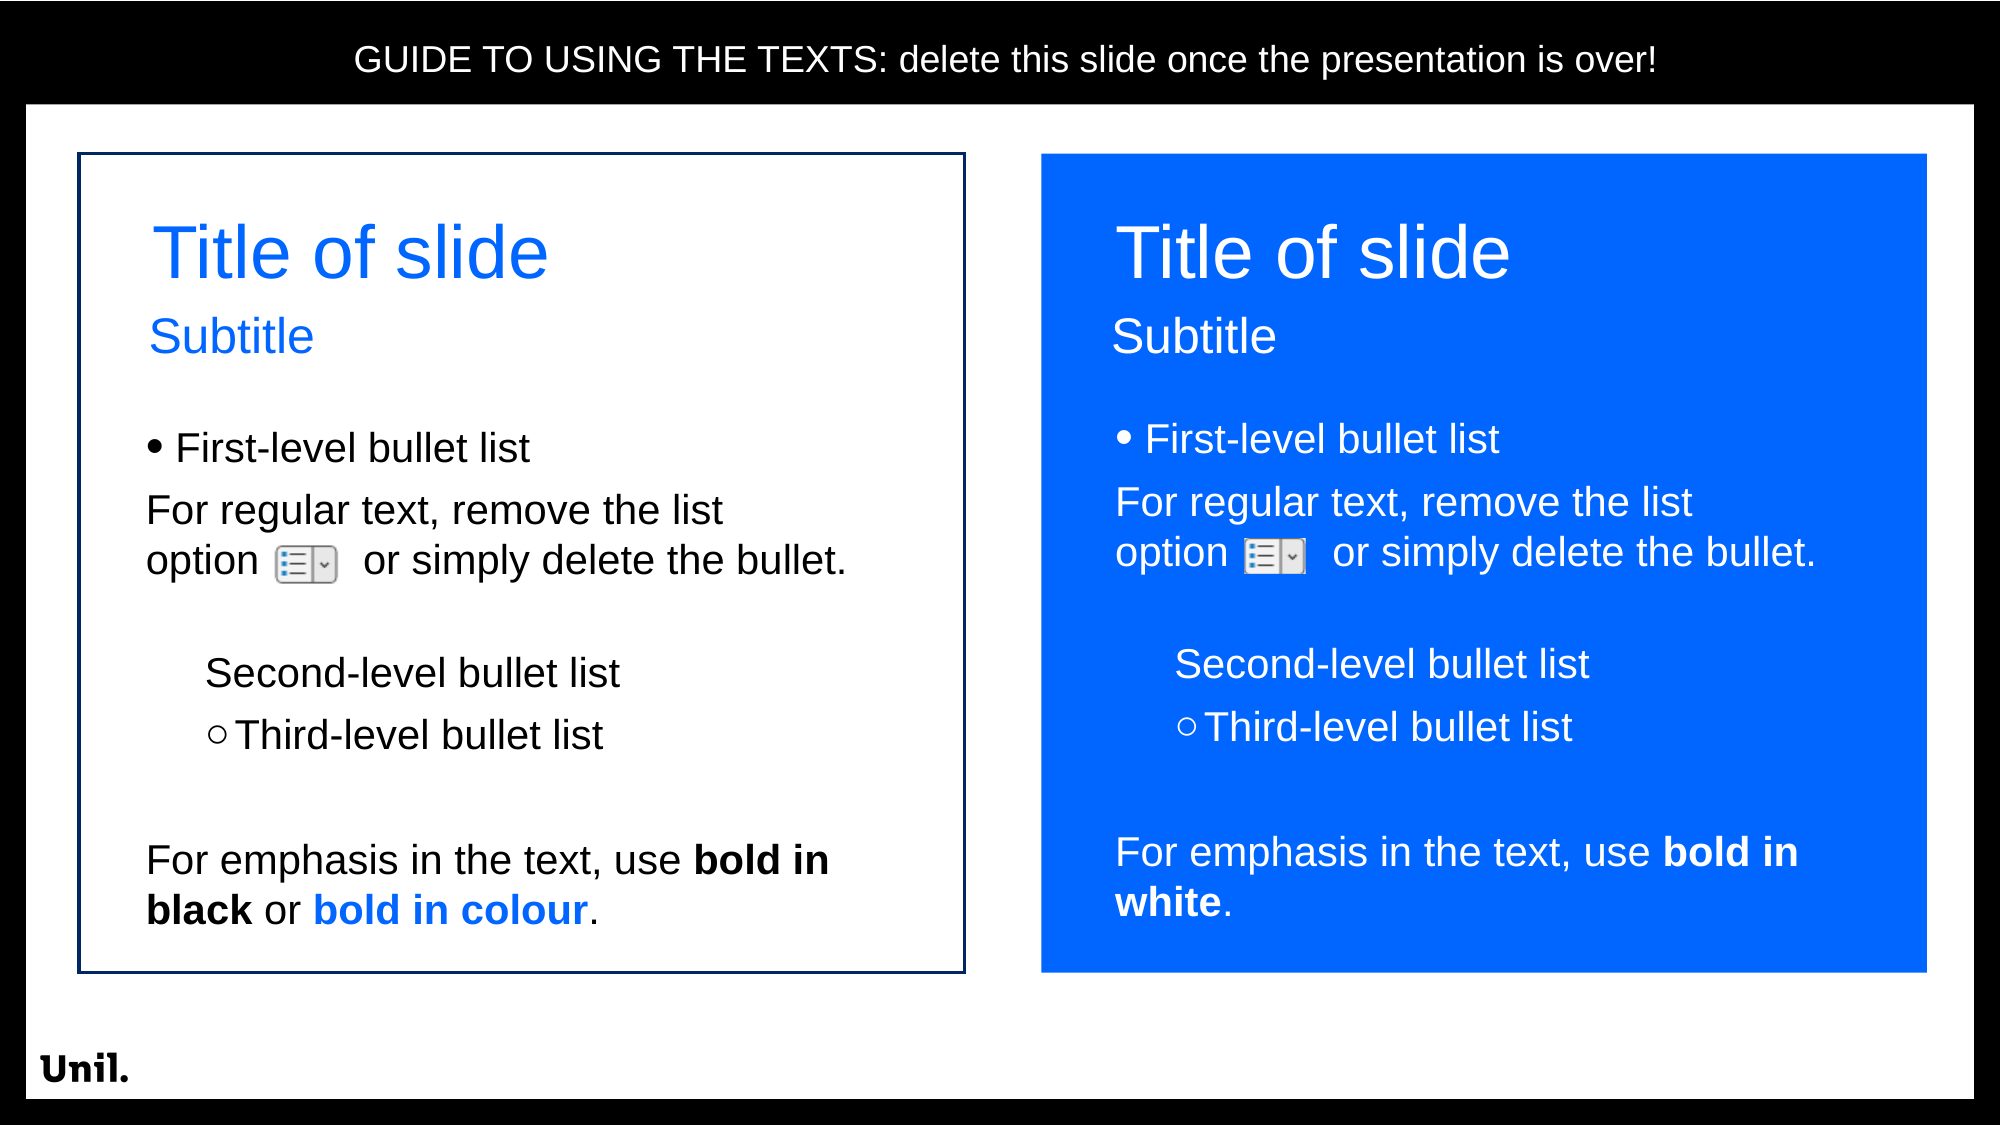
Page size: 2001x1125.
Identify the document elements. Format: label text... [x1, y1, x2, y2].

text_box Title of slide [152, 214, 770, 309]
picture [263, 532, 343, 595]
text_box [77, 152, 966, 974]
text_box Subtitle [1111, 309, 1794, 363]
text_box Subtitle [148, 309, 831, 363]
text_box [12, 12, 1989, 1114]
text_box First-level bullet list For regular text, remove the list option or simply delete the bullet. Second-level bullet list Third-level bullet list For emphasis in the text, use bold in white. [1100, 404, 1922, 962]
text_box Title of slide [1115, 214, 1732, 309]
text_box GUIDE TO USING THE TEXTS: delete this slide once the presentation is over! [25, 11, 1988, 105]
text_box First-level bullet list For regular text, remove the list option or simply delete the bullet. Second-level bullet list Third-level bullet list For emphasis in the text, use bold in black or bold in colour. [131, 412, 952, 970]
picture [1243, 537, 1307, 574]
text_box [1040, 152, 1928, 974]
